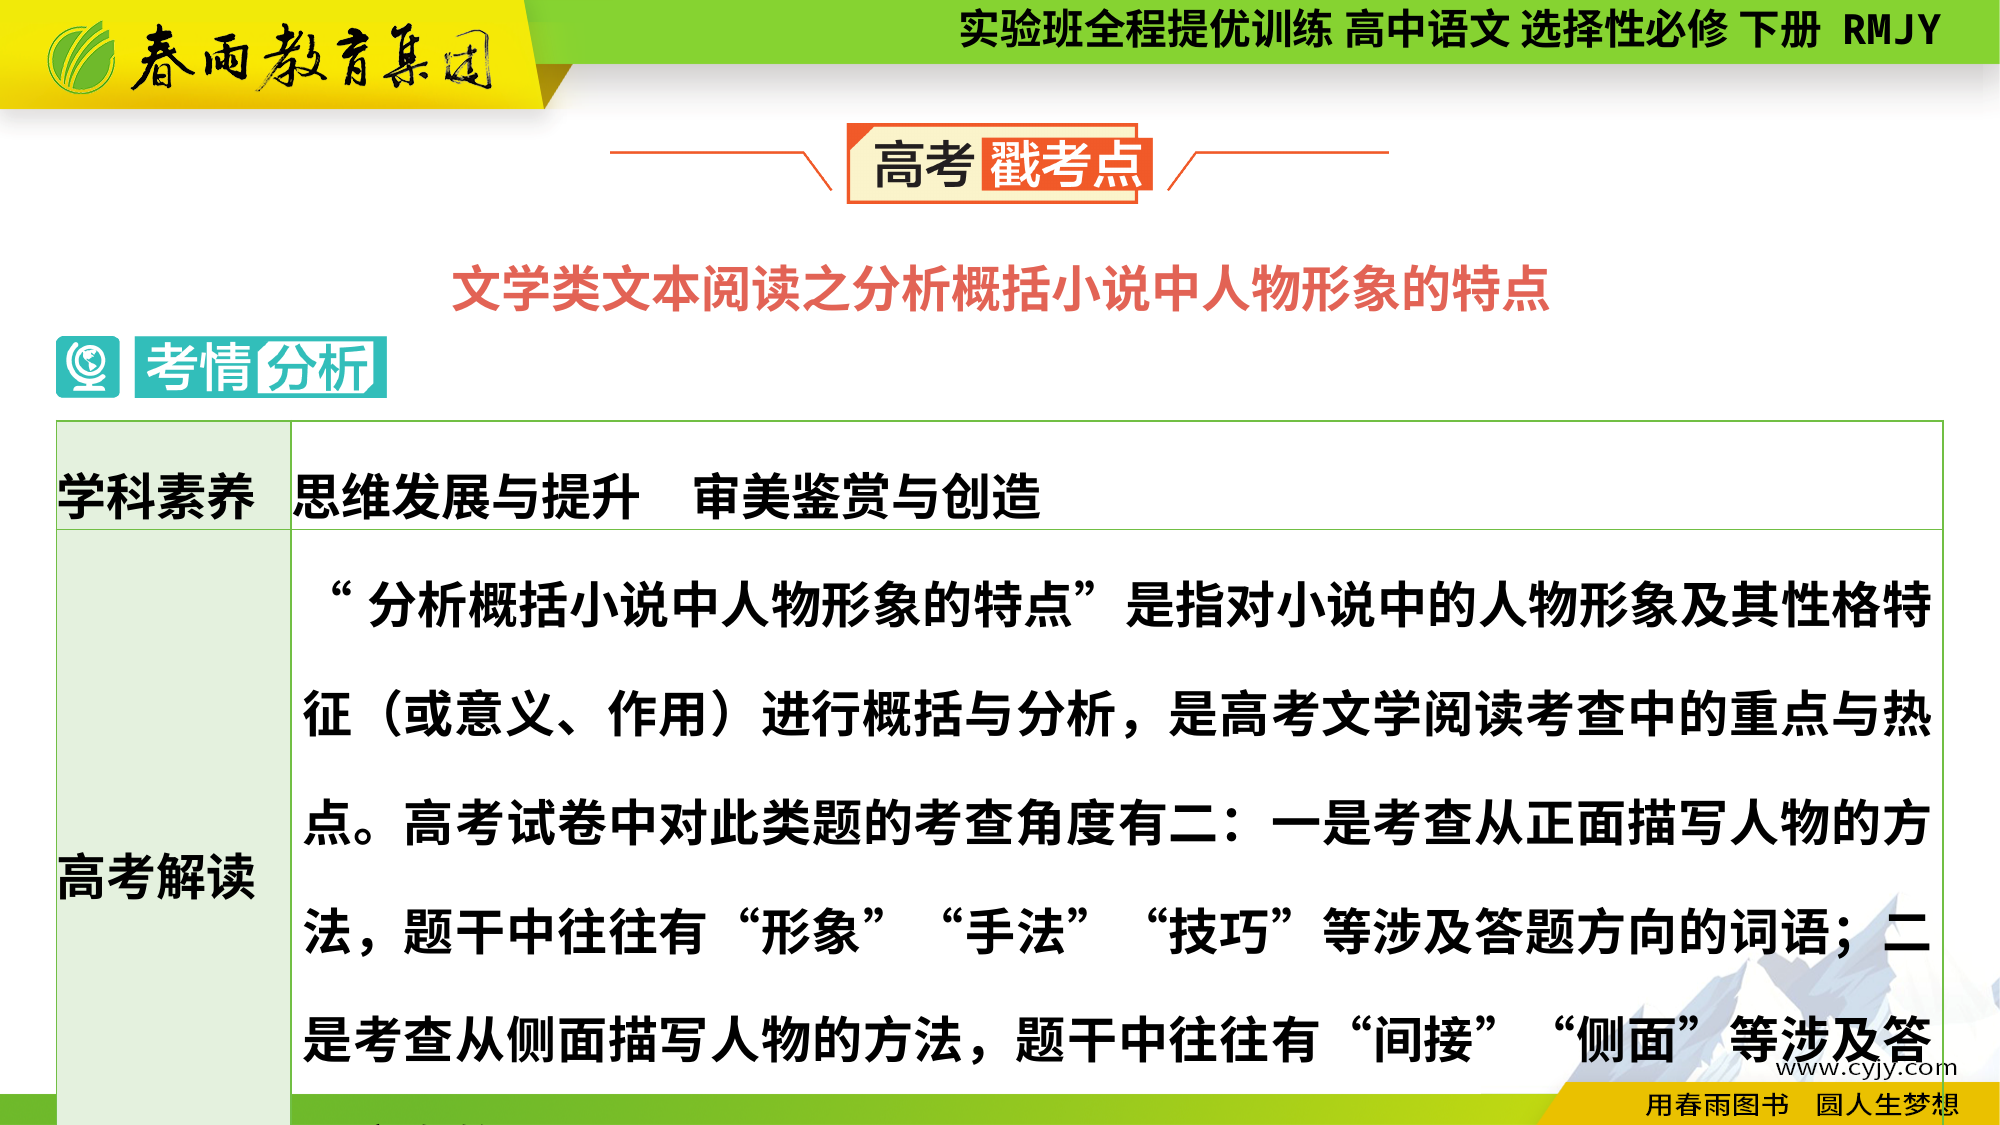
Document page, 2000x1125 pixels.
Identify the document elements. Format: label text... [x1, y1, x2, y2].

table_header 思维发展与提升 审美鉴赏与创造 [292, 422, 1942, 529]
table_header 学科素养 [57, 422, 290, 529]
table_cell 高考解读 [57, 530, 290, 1125]
list 文学类文本阅读之分析概括小说中人物形象的特点 [59, 219, 1944, 315]
table_cell “分析概括小说中人物形象的特点”是指对小说中的人物形象及其性格特征（或意义、作用）进行概括与分析，是高考文学阅读考查中的重点与热点。高考试卷中对此类题的考查角度有二：一是考查从正面描写人物的方法，题干中往往有“形象”“手法”“技巧”等涉及答题方向的词语；二是考查从侧面描写人物的方法，题干中往往有“间接”“侧面”等涉及答题方向的词语。 [292, 530, 1942, 1125]
picture [0, 0, 2000, 1125]
